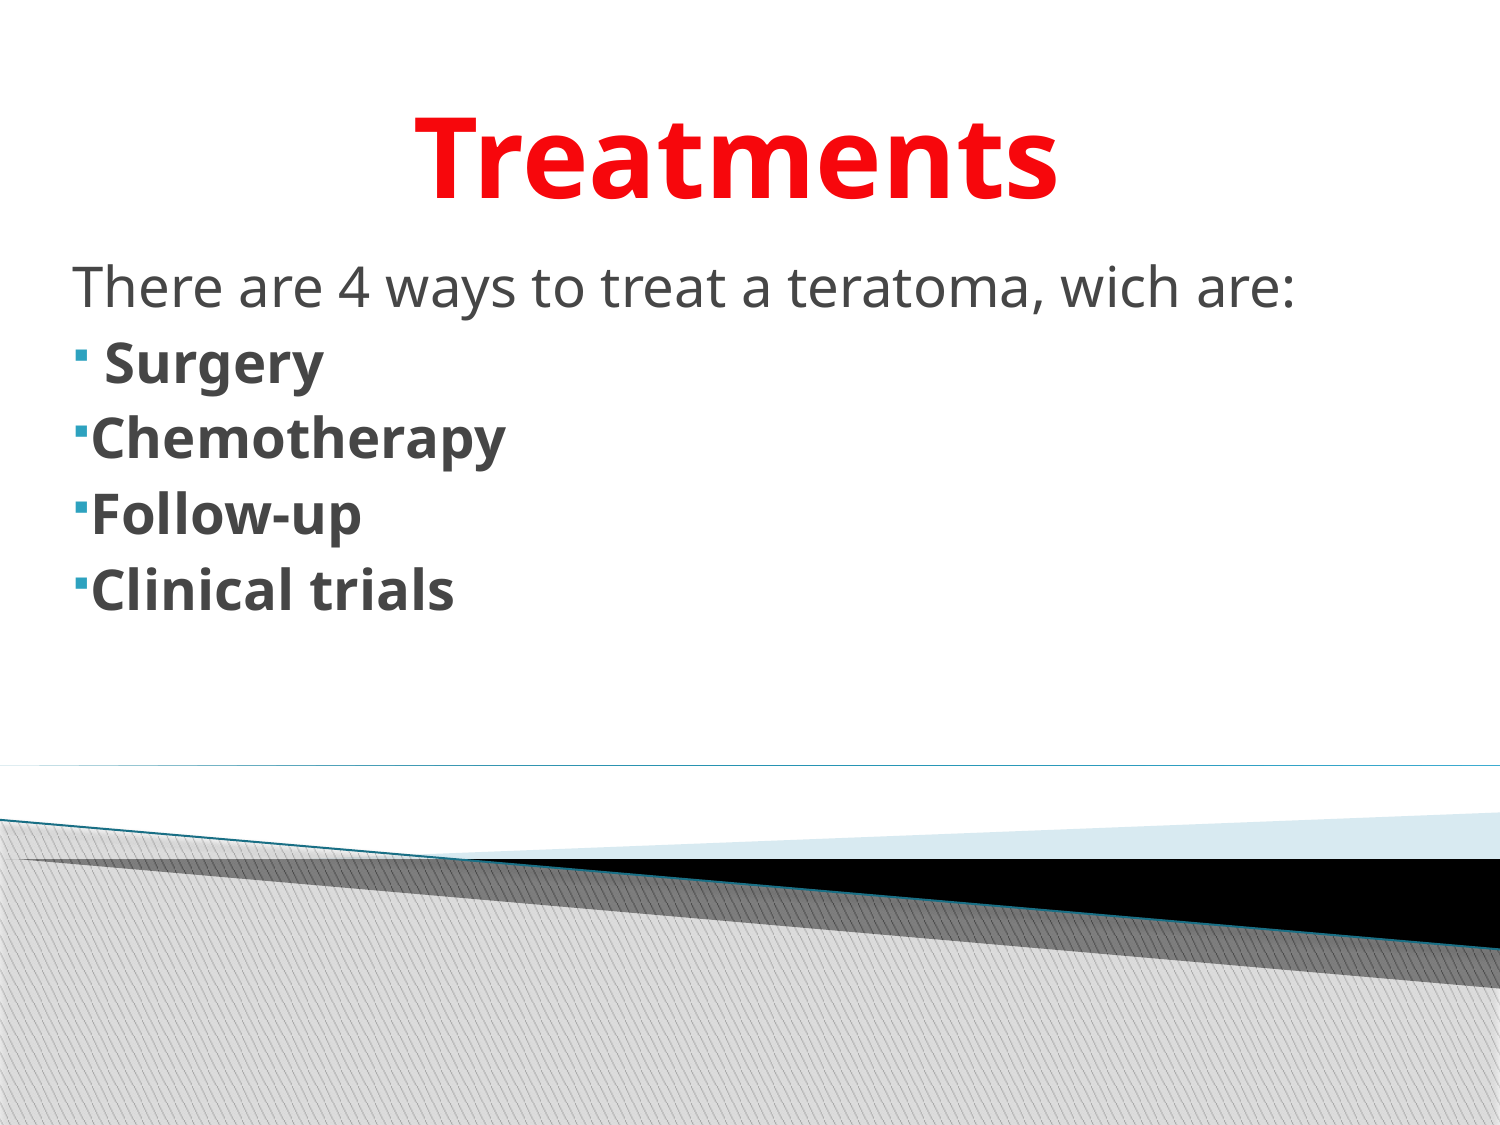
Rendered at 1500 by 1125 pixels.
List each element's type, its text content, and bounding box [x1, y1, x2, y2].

text_box Treatments [398, 78, 1076, 229]
subtitle There are 4 ways to treat a teratoma, wich are: Surgery Chemotherapy Follow-up Clinical trials [64, 243, 1388, 790]
picture [5, 859, 1500, 989]
